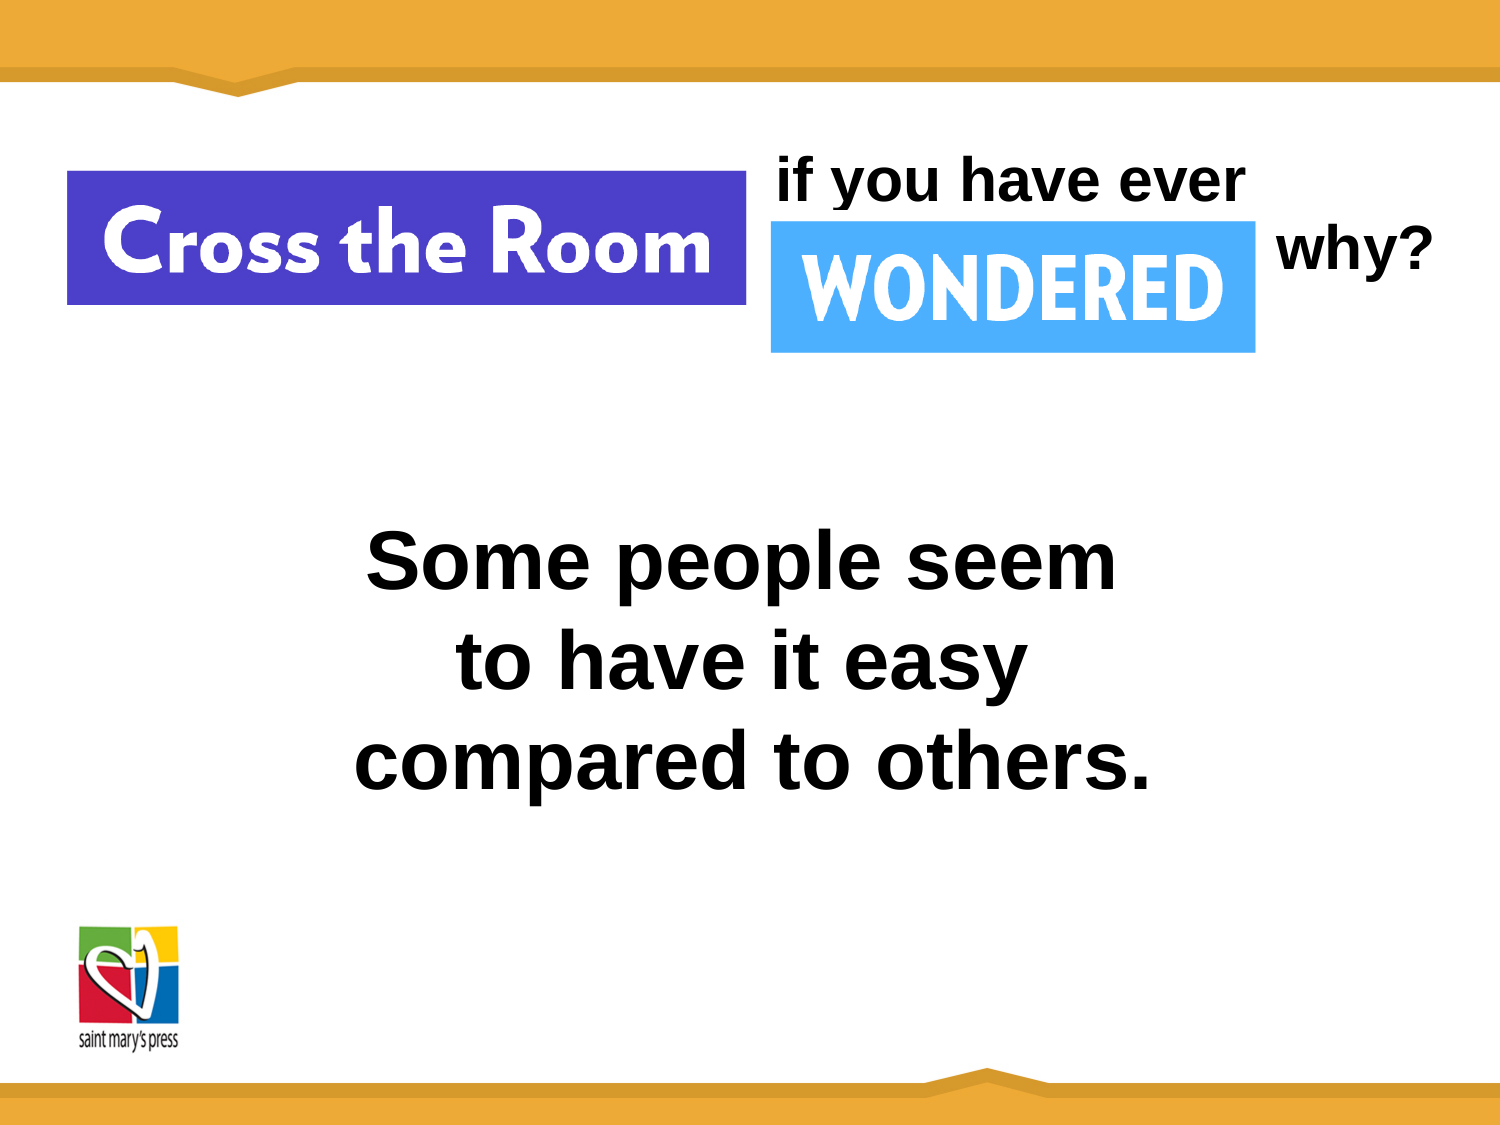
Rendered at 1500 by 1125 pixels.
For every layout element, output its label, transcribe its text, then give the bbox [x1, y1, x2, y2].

picture [0, 0, 1500, 1125]
text_box why? [1104, 201, 1500, 375]
title if you have ever [760, 169, 1500, 208]
text_box Some people seem to have it easy compared to others. [99, 405, 1408, 944]
